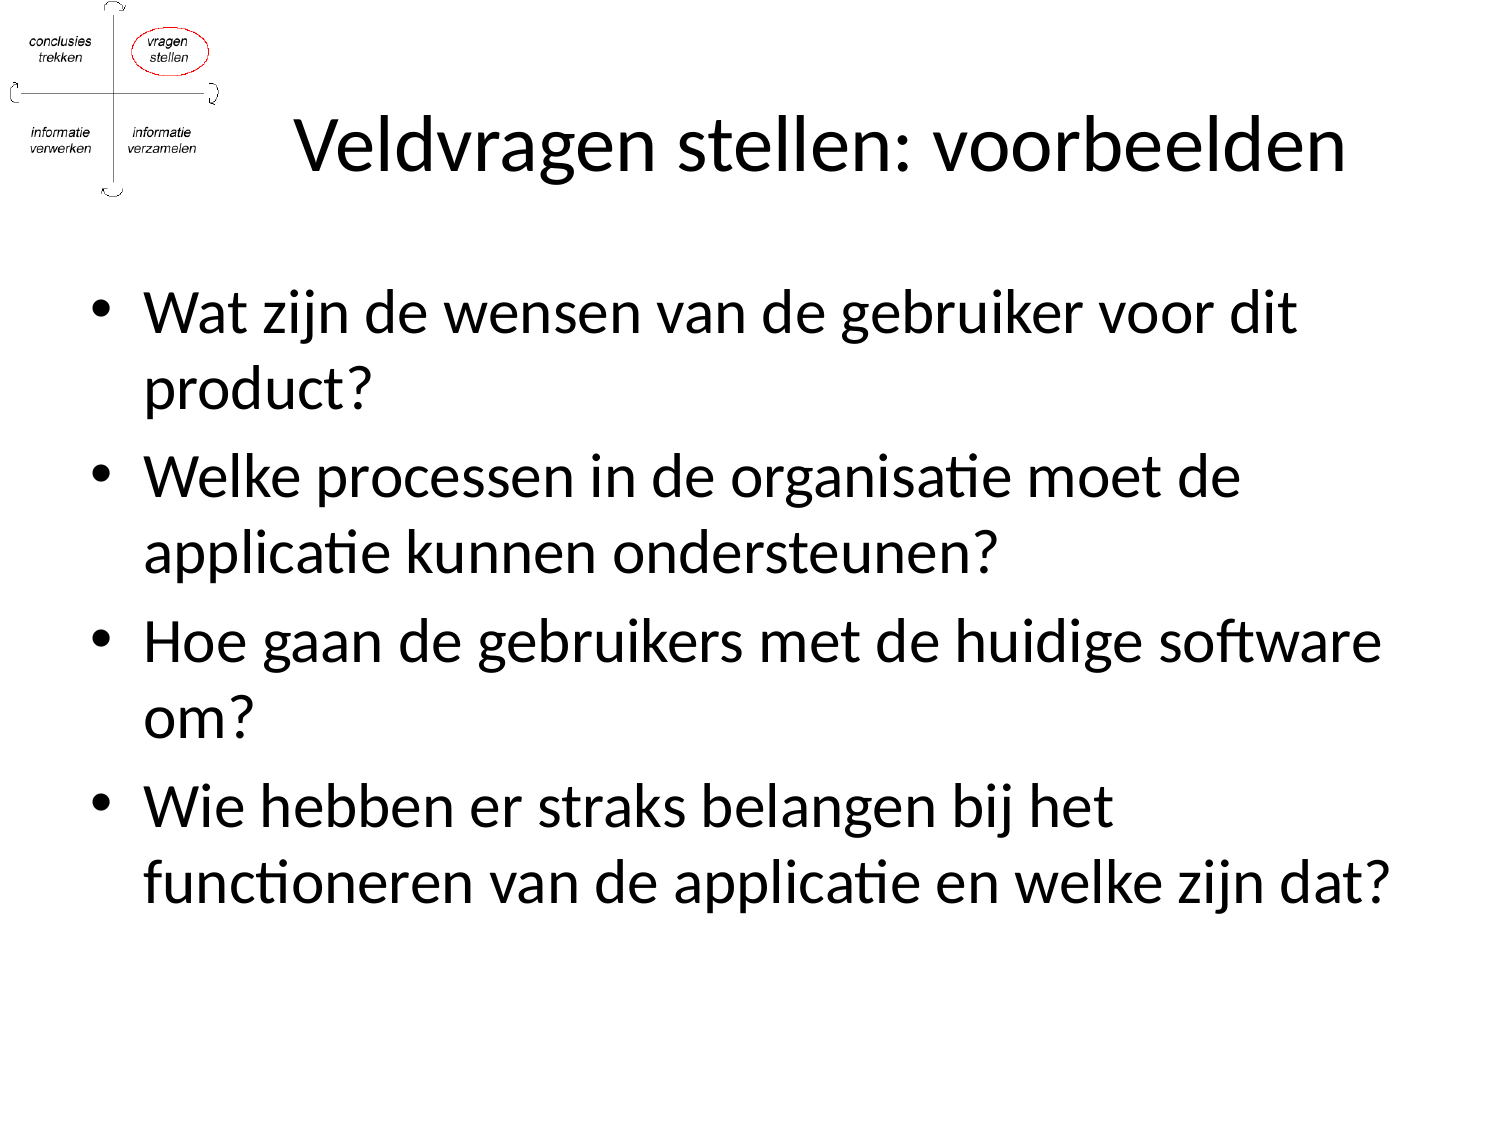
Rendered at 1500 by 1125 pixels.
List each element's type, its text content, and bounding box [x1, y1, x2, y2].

title Veldvragen stellen: voorbeelden [218, 45, 1425, 233]
picture [8, 0, 219, 197]
list Wat zijn de wensen van de gebruiker voor dit product? Welke processen in de organisatie moet de applicatie kunnen ondersteunen? Hoe gaan de gebruikers met de huidige software om? Wie hebben er straks belangen bij het functioneren van de applicatie en welke zijn dat? [75, 262, 1425, 1005]
